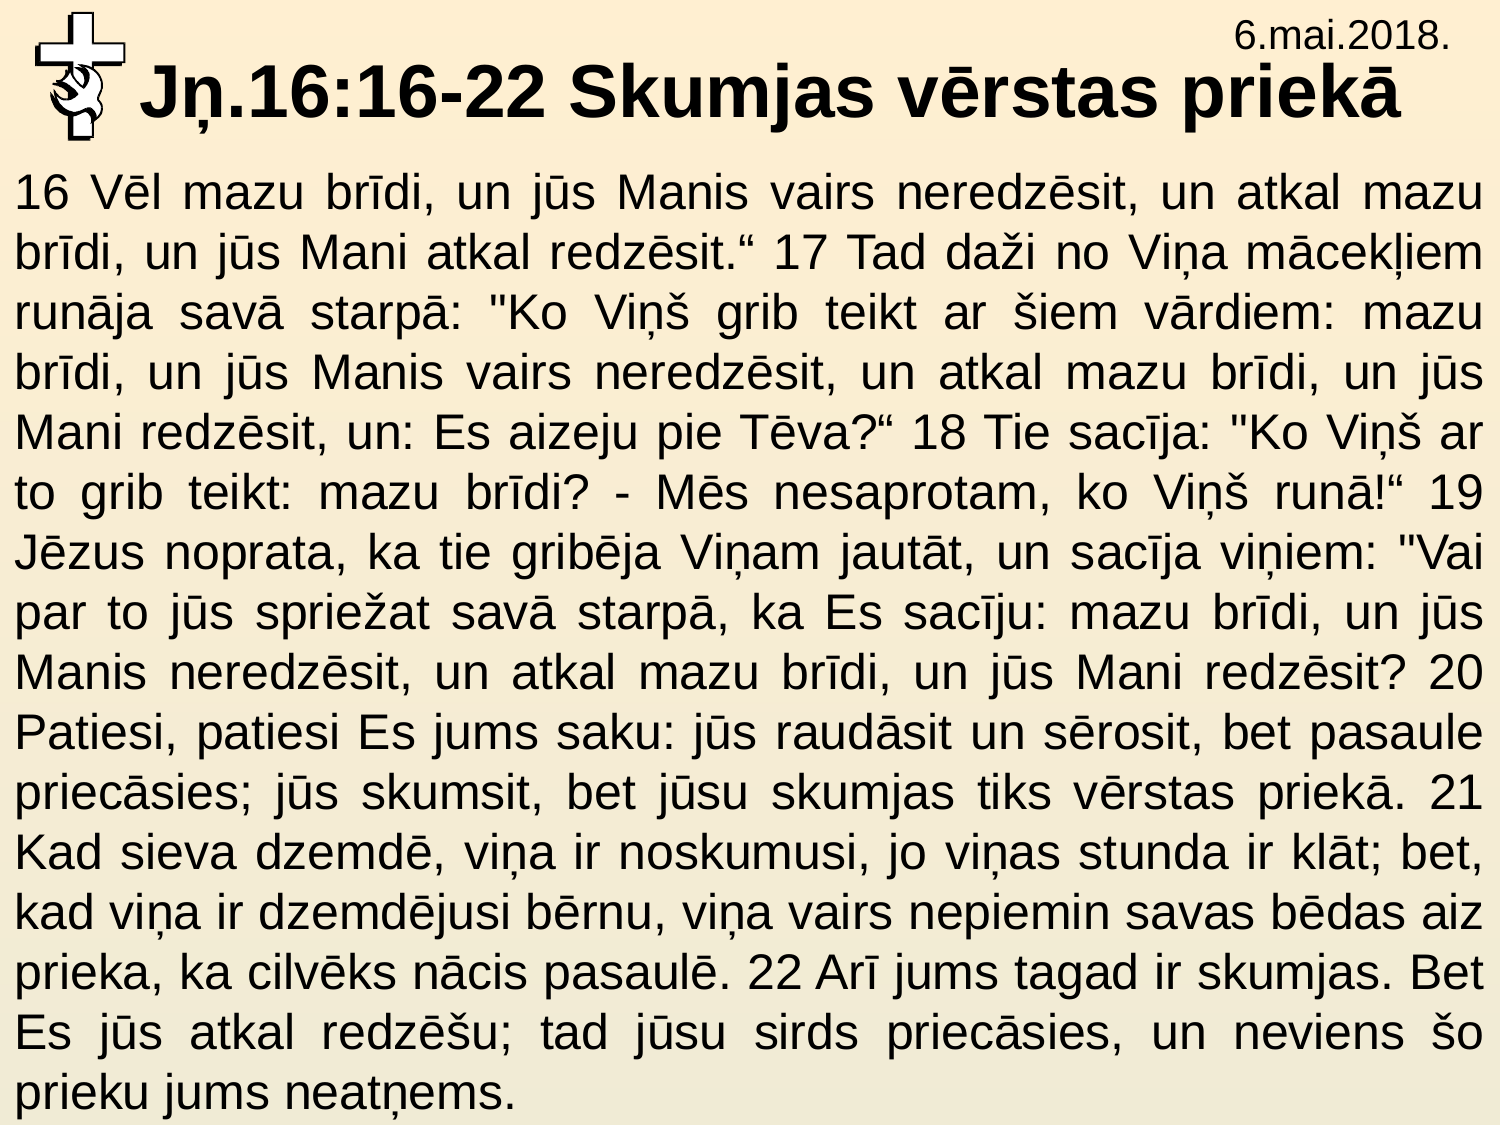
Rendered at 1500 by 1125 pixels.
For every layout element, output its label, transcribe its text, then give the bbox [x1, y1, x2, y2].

title Jņ.16:16-22 Skumjas vērstas priekā [100, 0, 1442, 152]
text_box 6.mai.2018. [1218, 0, 1500, 65]
picture [34, 11, 126, 141]
text_box 16 Vēl mazu brīdi, un jūs Manis vairs neredzēsit, un atkal mazu brīdi, un jūs Mani atkal redzēsit.“ 17 Tad daži no Viņa mācekļiem runāja savā starpā: "Ko Viņš grib teikt ar šiem vārdiem: mazu brīdi, un jūs Manis vairs neredzēsit, un atkal mazu brīdi, un jūs Mani redzēsit, un: Es aizeju pie Tēva?“ 18 Tie sacīja: "Ko Viņš ar to grib teikt: mazu brīdi? - Mēs nesaprotam, ko Viņš runā!“ 19 Jēzus noprata, ka tie gribēja Viņam jautāt, un sacīja viņiem: "Vai par to jūs spriežat savā starpā, ka Es sacīju: mazu brīdi, un jūs Manis neredzēsit, un atkal mazu brīdi, un jūs Mani redzēsit? 20 Patiesi, patiesi Es jums saku: jūs raudāsit un sērosit, bet pasaule priecāsies; jūs skumsit, bet jūsu skumjas tiks vērstas priekā. 21 Kad sieva dzemdē, viņa ir noskumusi, jo viņas stunda ir klāt; bet, kad viņa ir dzemdējusi bērnu, viņa vairs nepiemin savas bēdas aiz prieka, ka cilvēks nācis pasaulē. 22 Arī jums tagad ir skumjas. Bet Es jūs atkal redzēšu; tad jūsu sirds priecāsies, un neviens šo prieku jums neatņems. [0, 152, 1500, 1125]
